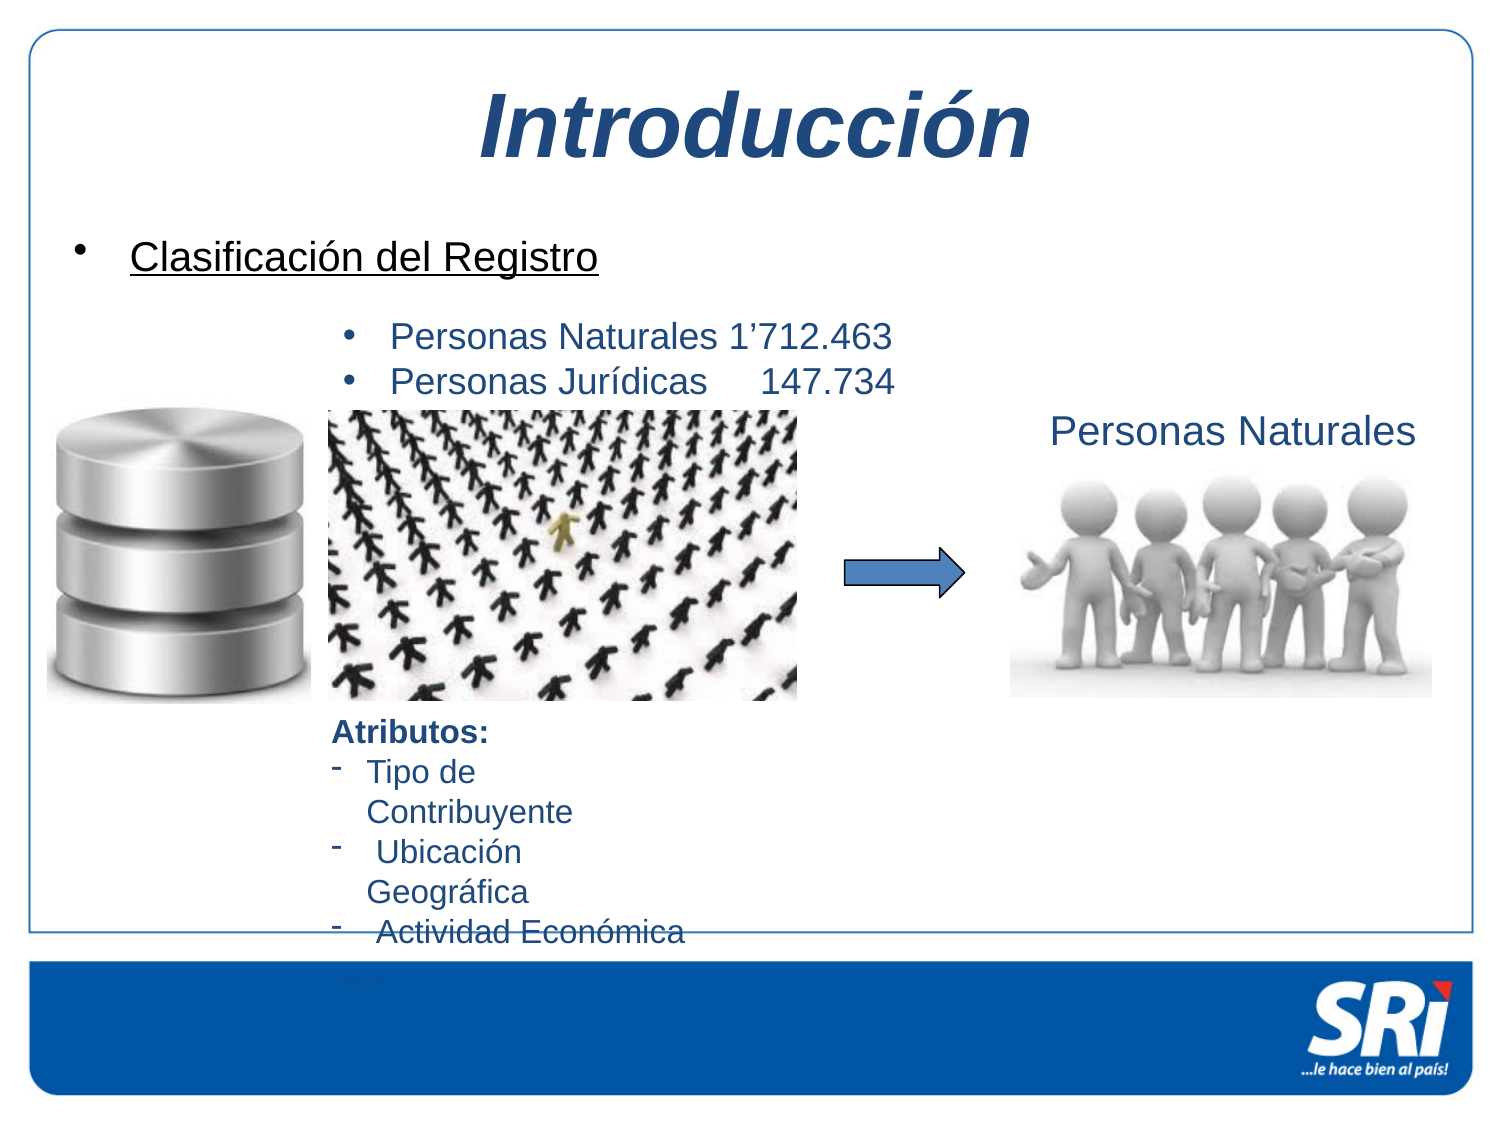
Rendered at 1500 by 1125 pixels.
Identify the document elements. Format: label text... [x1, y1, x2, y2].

text_box Clasificación del Registro [58, 222, 722, 328]
text_box Personas Naturales [1034, 396, 1444, 461]
text_box Atributos: Tipo de Contribuyente Ubicación Geográfica Actividad Económica ….. [316, 703, 703, 998]
picture [0, 0, 1500, 1125]
text_box Personas Naturales 1’712.463 Personas Jurídicas 147.734 [328, 304, 965, 410]
text_box Introducción [81, 58, 1432, 190]
text_box [844, 547, 965, 598]
